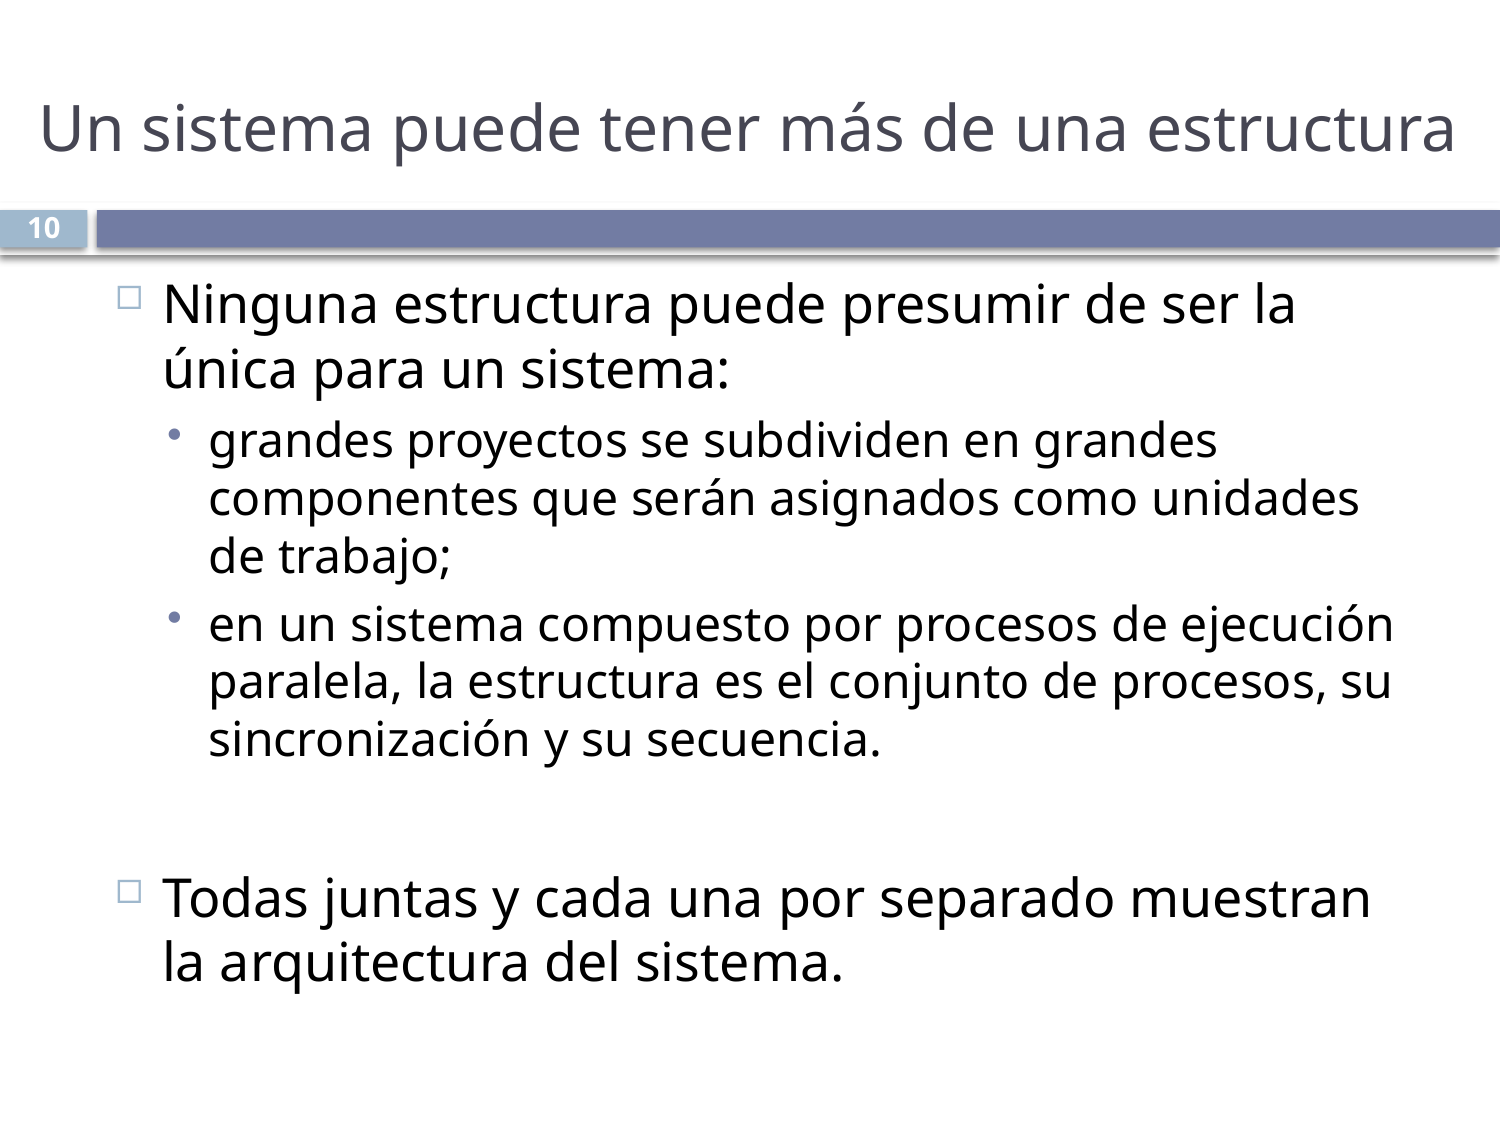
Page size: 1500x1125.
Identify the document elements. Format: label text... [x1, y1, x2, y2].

slide_number 10 [0, 208, 88, 249]
title Un sistema puede tener más de una estructura [23, 63, 1477, 188]
list Ninguna estructura puede presumir de ser la única para un sistema: grandes proyectos se subdividen en grandes componentes que serán asignados como unidades de trabajo; en un sistema compuesto por procesos de ejecución paralela, la estructura es el conjunto de procesos, su sincronización y su secuencia. Todas juntas y cada una por separado muestran la arquitectura del sistema. [100, 262, 1438, 1005]
